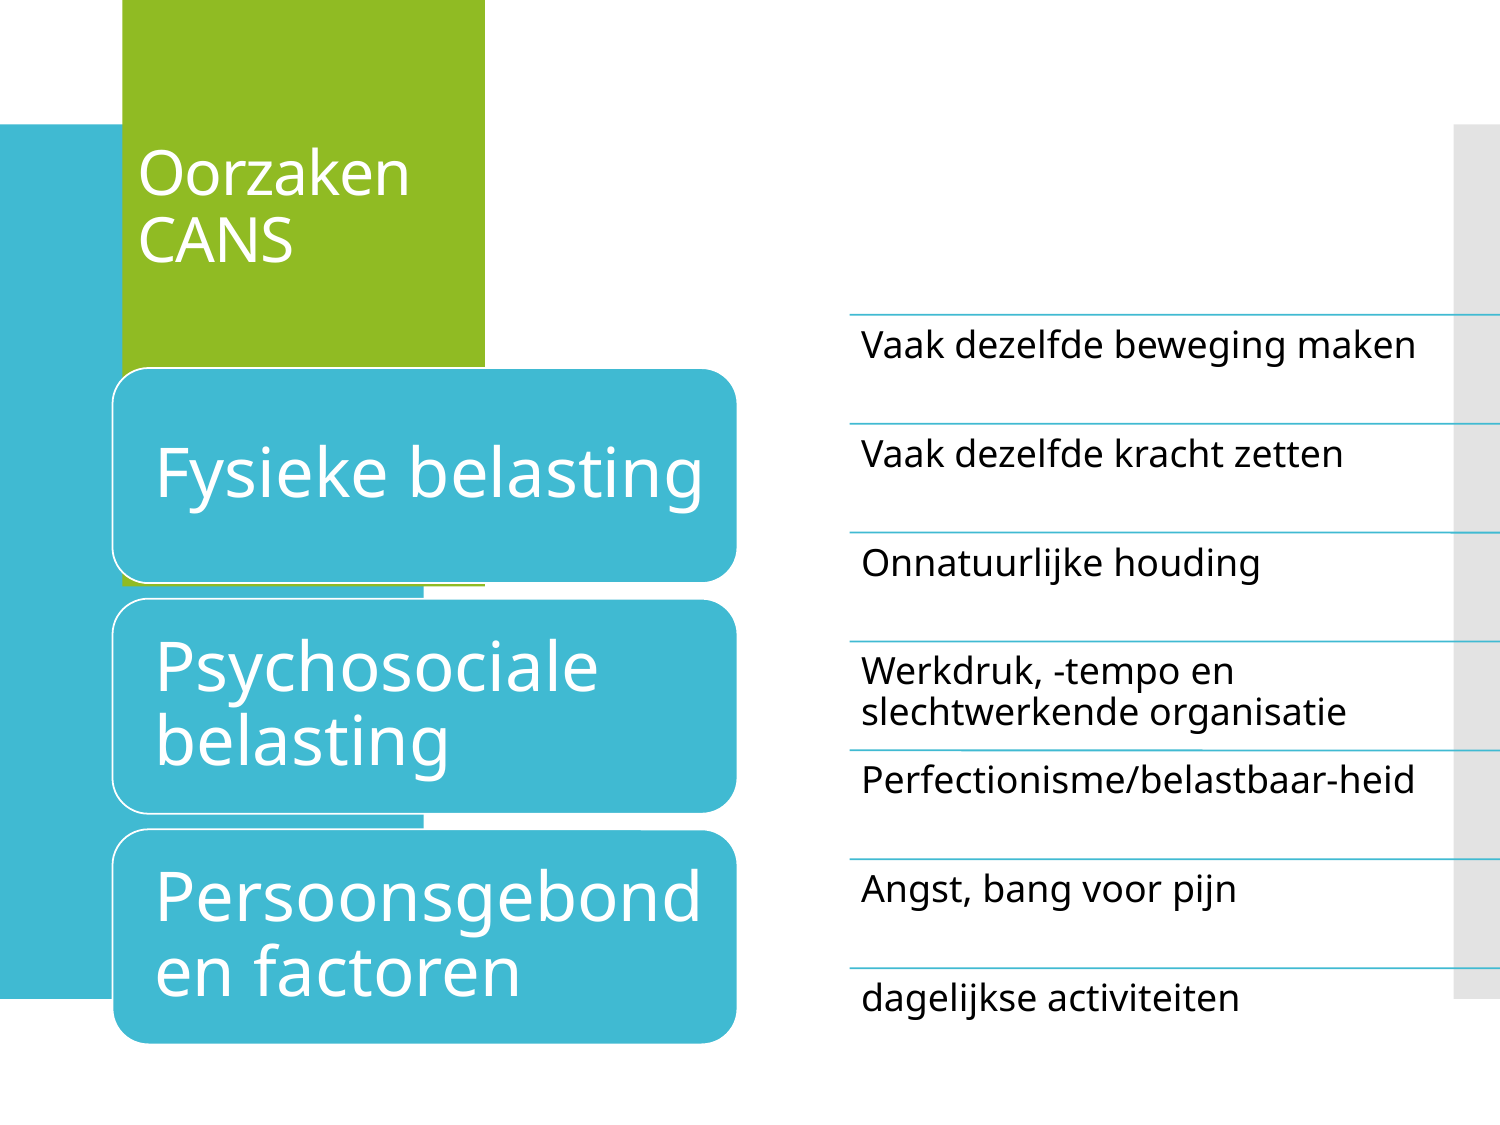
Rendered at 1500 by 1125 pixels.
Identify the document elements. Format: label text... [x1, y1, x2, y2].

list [849, 314, 1500, 1078]
title Oorzaken CANS [122, 0, 485, 324]
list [112, 324, 738, 1088]
